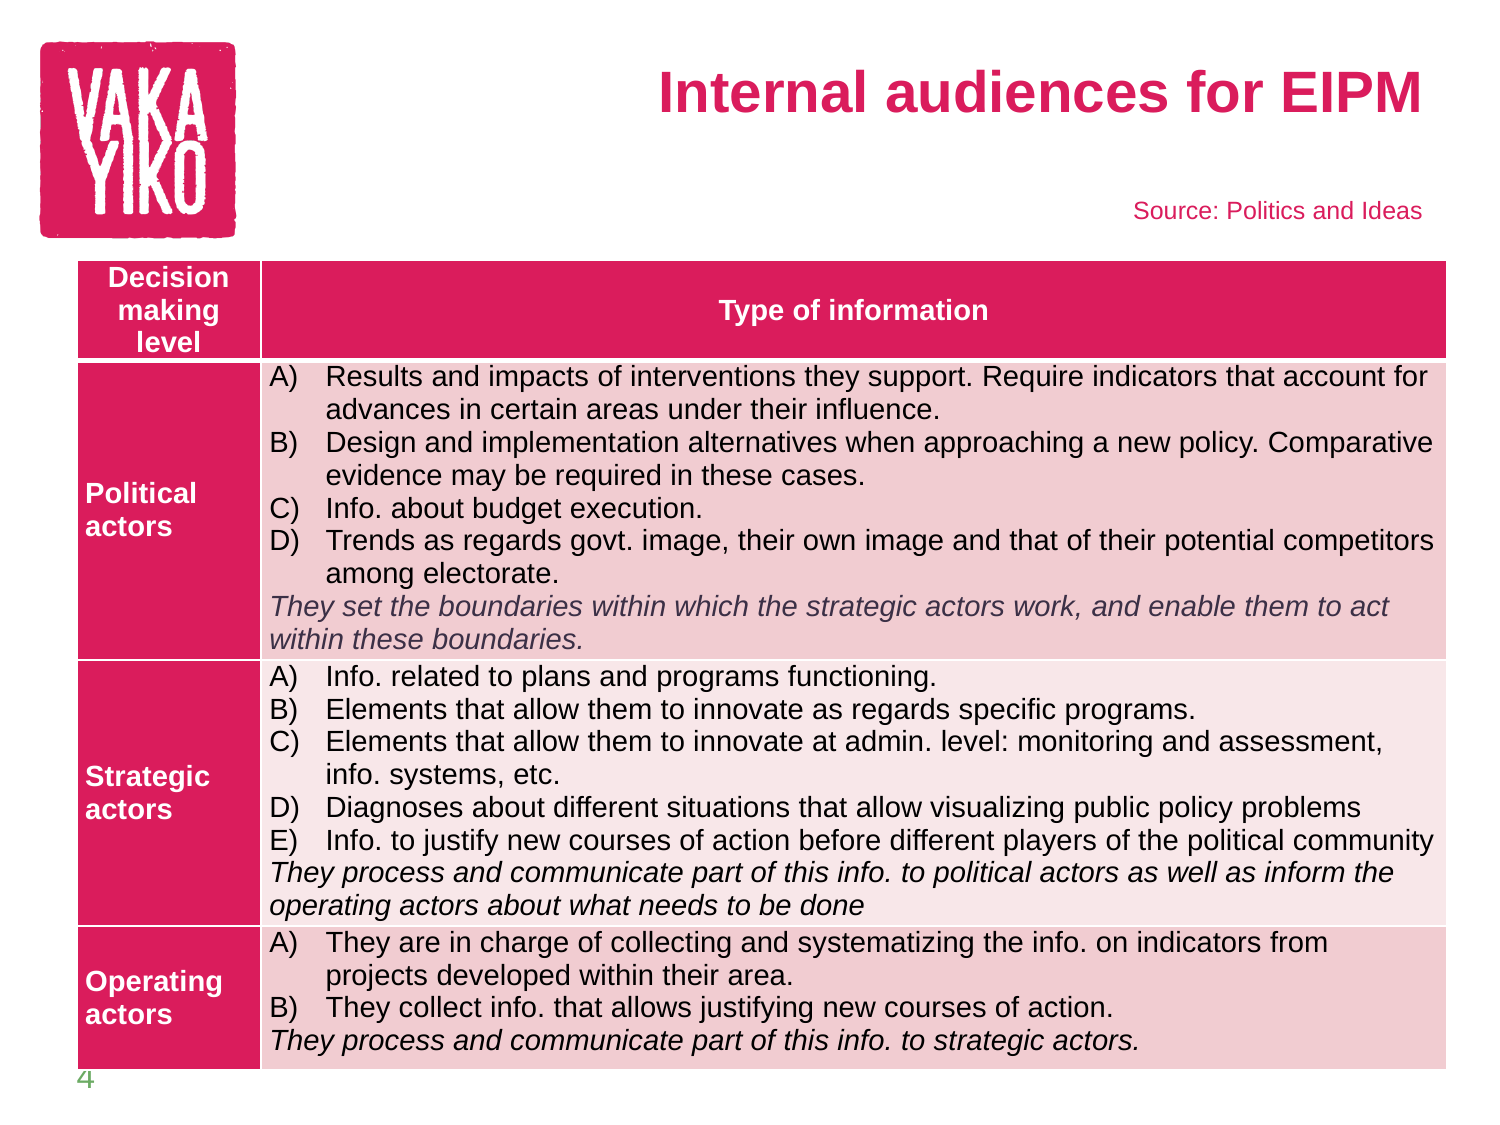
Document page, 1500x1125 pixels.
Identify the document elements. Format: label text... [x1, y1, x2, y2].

picture [21, 23, 254, 256]
table_cell Results and impacts of interventions they support. Require indicators that account for advances in certain areas under their influence. Design and implementation alternatives when approaching a new policy. Comparative evidence may be required in these cases. Info. about budget execution. Trends as regards govt. image, their own image and that of their potential competitors among electorate. They set the boundaries within which the strategic actors work, and enable them to act within these boundaries. [262, 363, 1446, 659]
slide_number 4 [76, 1071, 266, 1095]
table_header Decision making level [78, 261, 260, 358]
table_cell Strategic actors [78, 661, 260, 925]
table_cell Operating actors [78, 927, 260, 1069]
table_cell Political actors [78, 363, 260, 659]
table_cell They are in charge of collecting and systematizing the info. on indicators from projects developed within their area. They collect info. that allows justifying new courses of action. They process and communicate part of this info. to strategic actors. [262, 927, 1446, 1069]
table_cell Info. related to plans and programs functioning. Elements that allow them to innovate as regards specific programs. Elements that allow them to innovate at admin. level: monitoring and assessment, info. systems, etc. Diagnoses about different situations that allow visualizing public policy problems Info. to justify new courses of action before different players of the political community They process and communicate part of this info. to political actors as well as inform the operating actors about what needs to be done [262, 661, 1446, 925]
table_header Type of information [262, 261, 1446, 358]
title Internal audiences for EIPM Source: Politics and Ideas [277, 54, 1424, 149]
